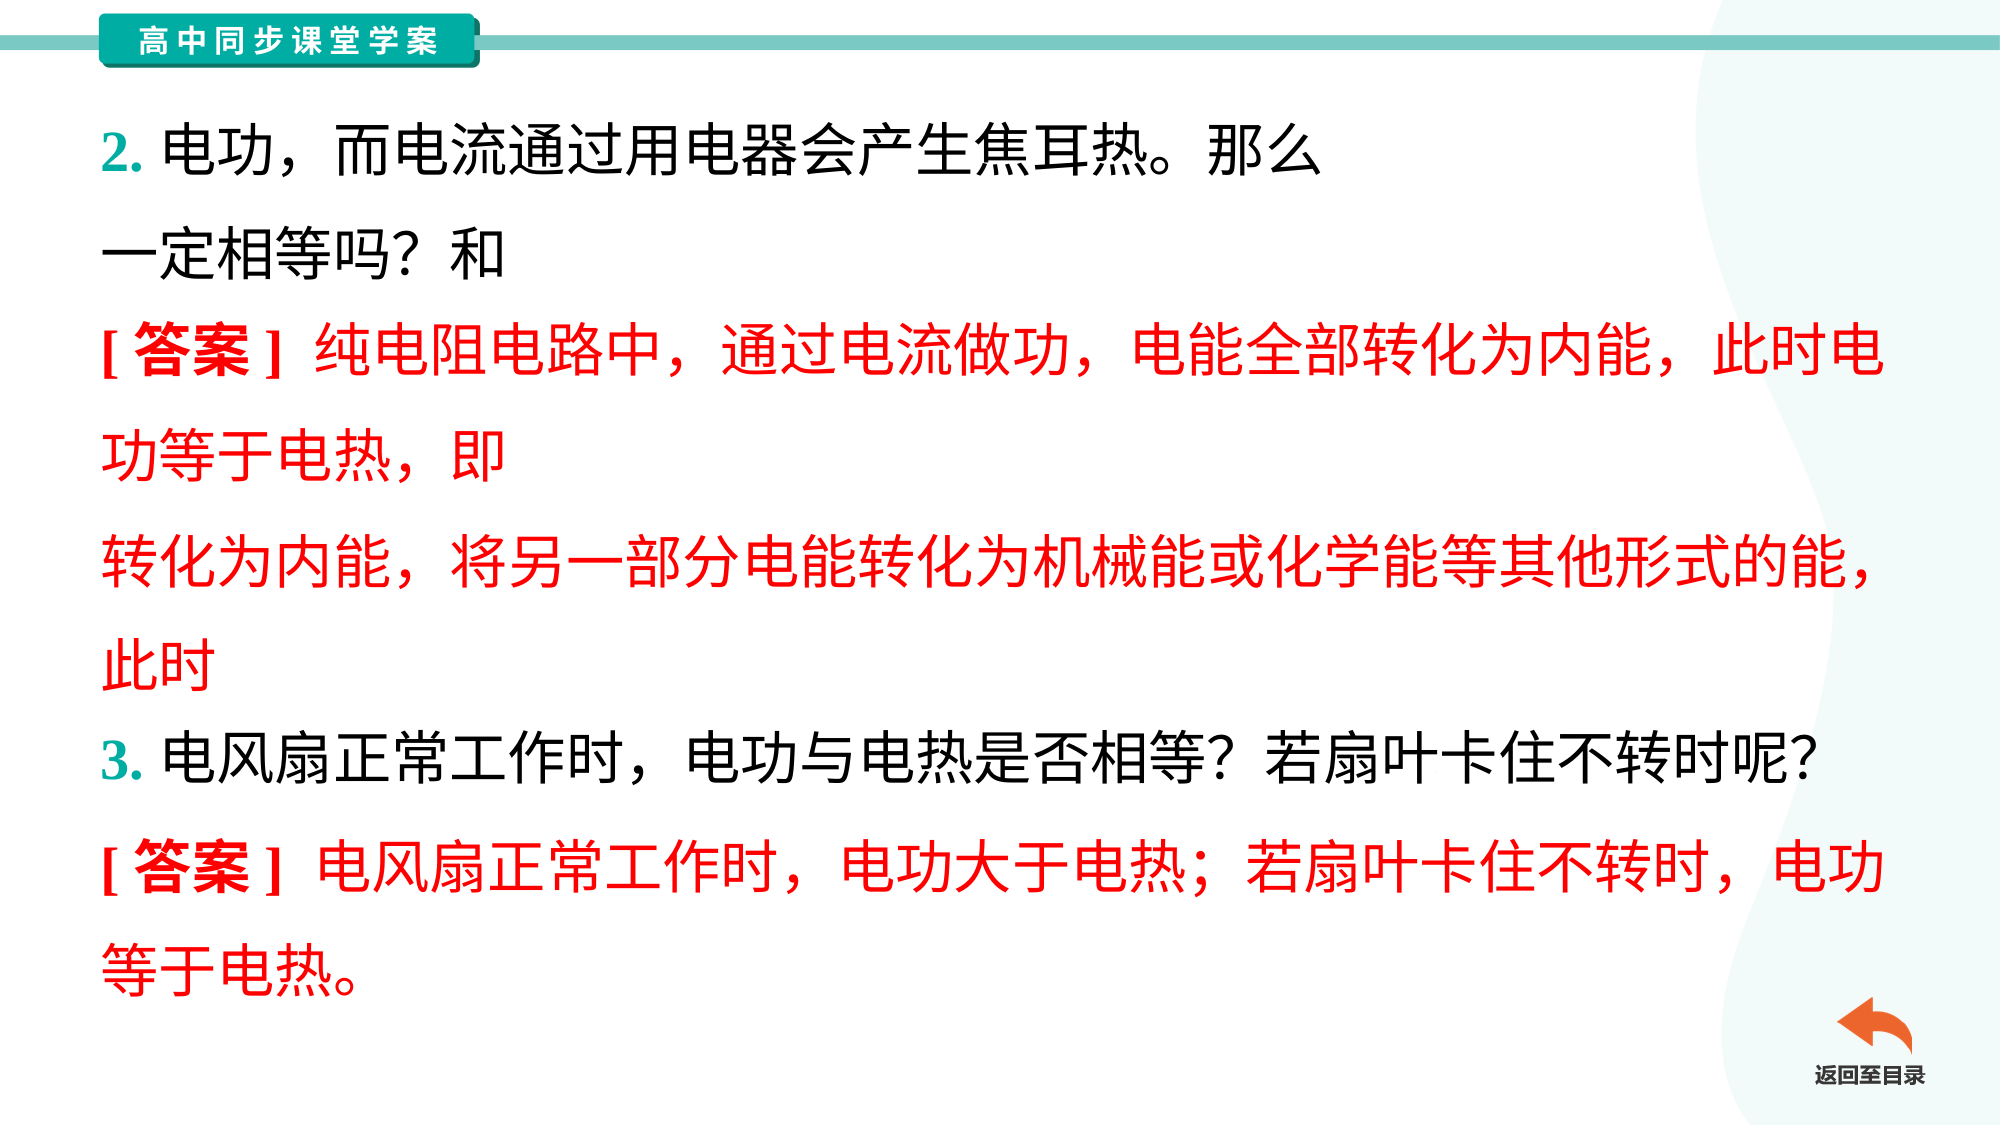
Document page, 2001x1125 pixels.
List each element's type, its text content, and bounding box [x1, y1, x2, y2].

text_box [答案] 电风扇正常工作时，电功大于电热；若扇叶卡住不转时，电功 等于电热。 [100, 793, 1899, 993]
text_box 3.电风扇正常工作时，电功与电热是否相等？若扇叶卡住不转时呢？ [100, 687, 1899, 781]
picture [0, 0, 2000, 1125]
